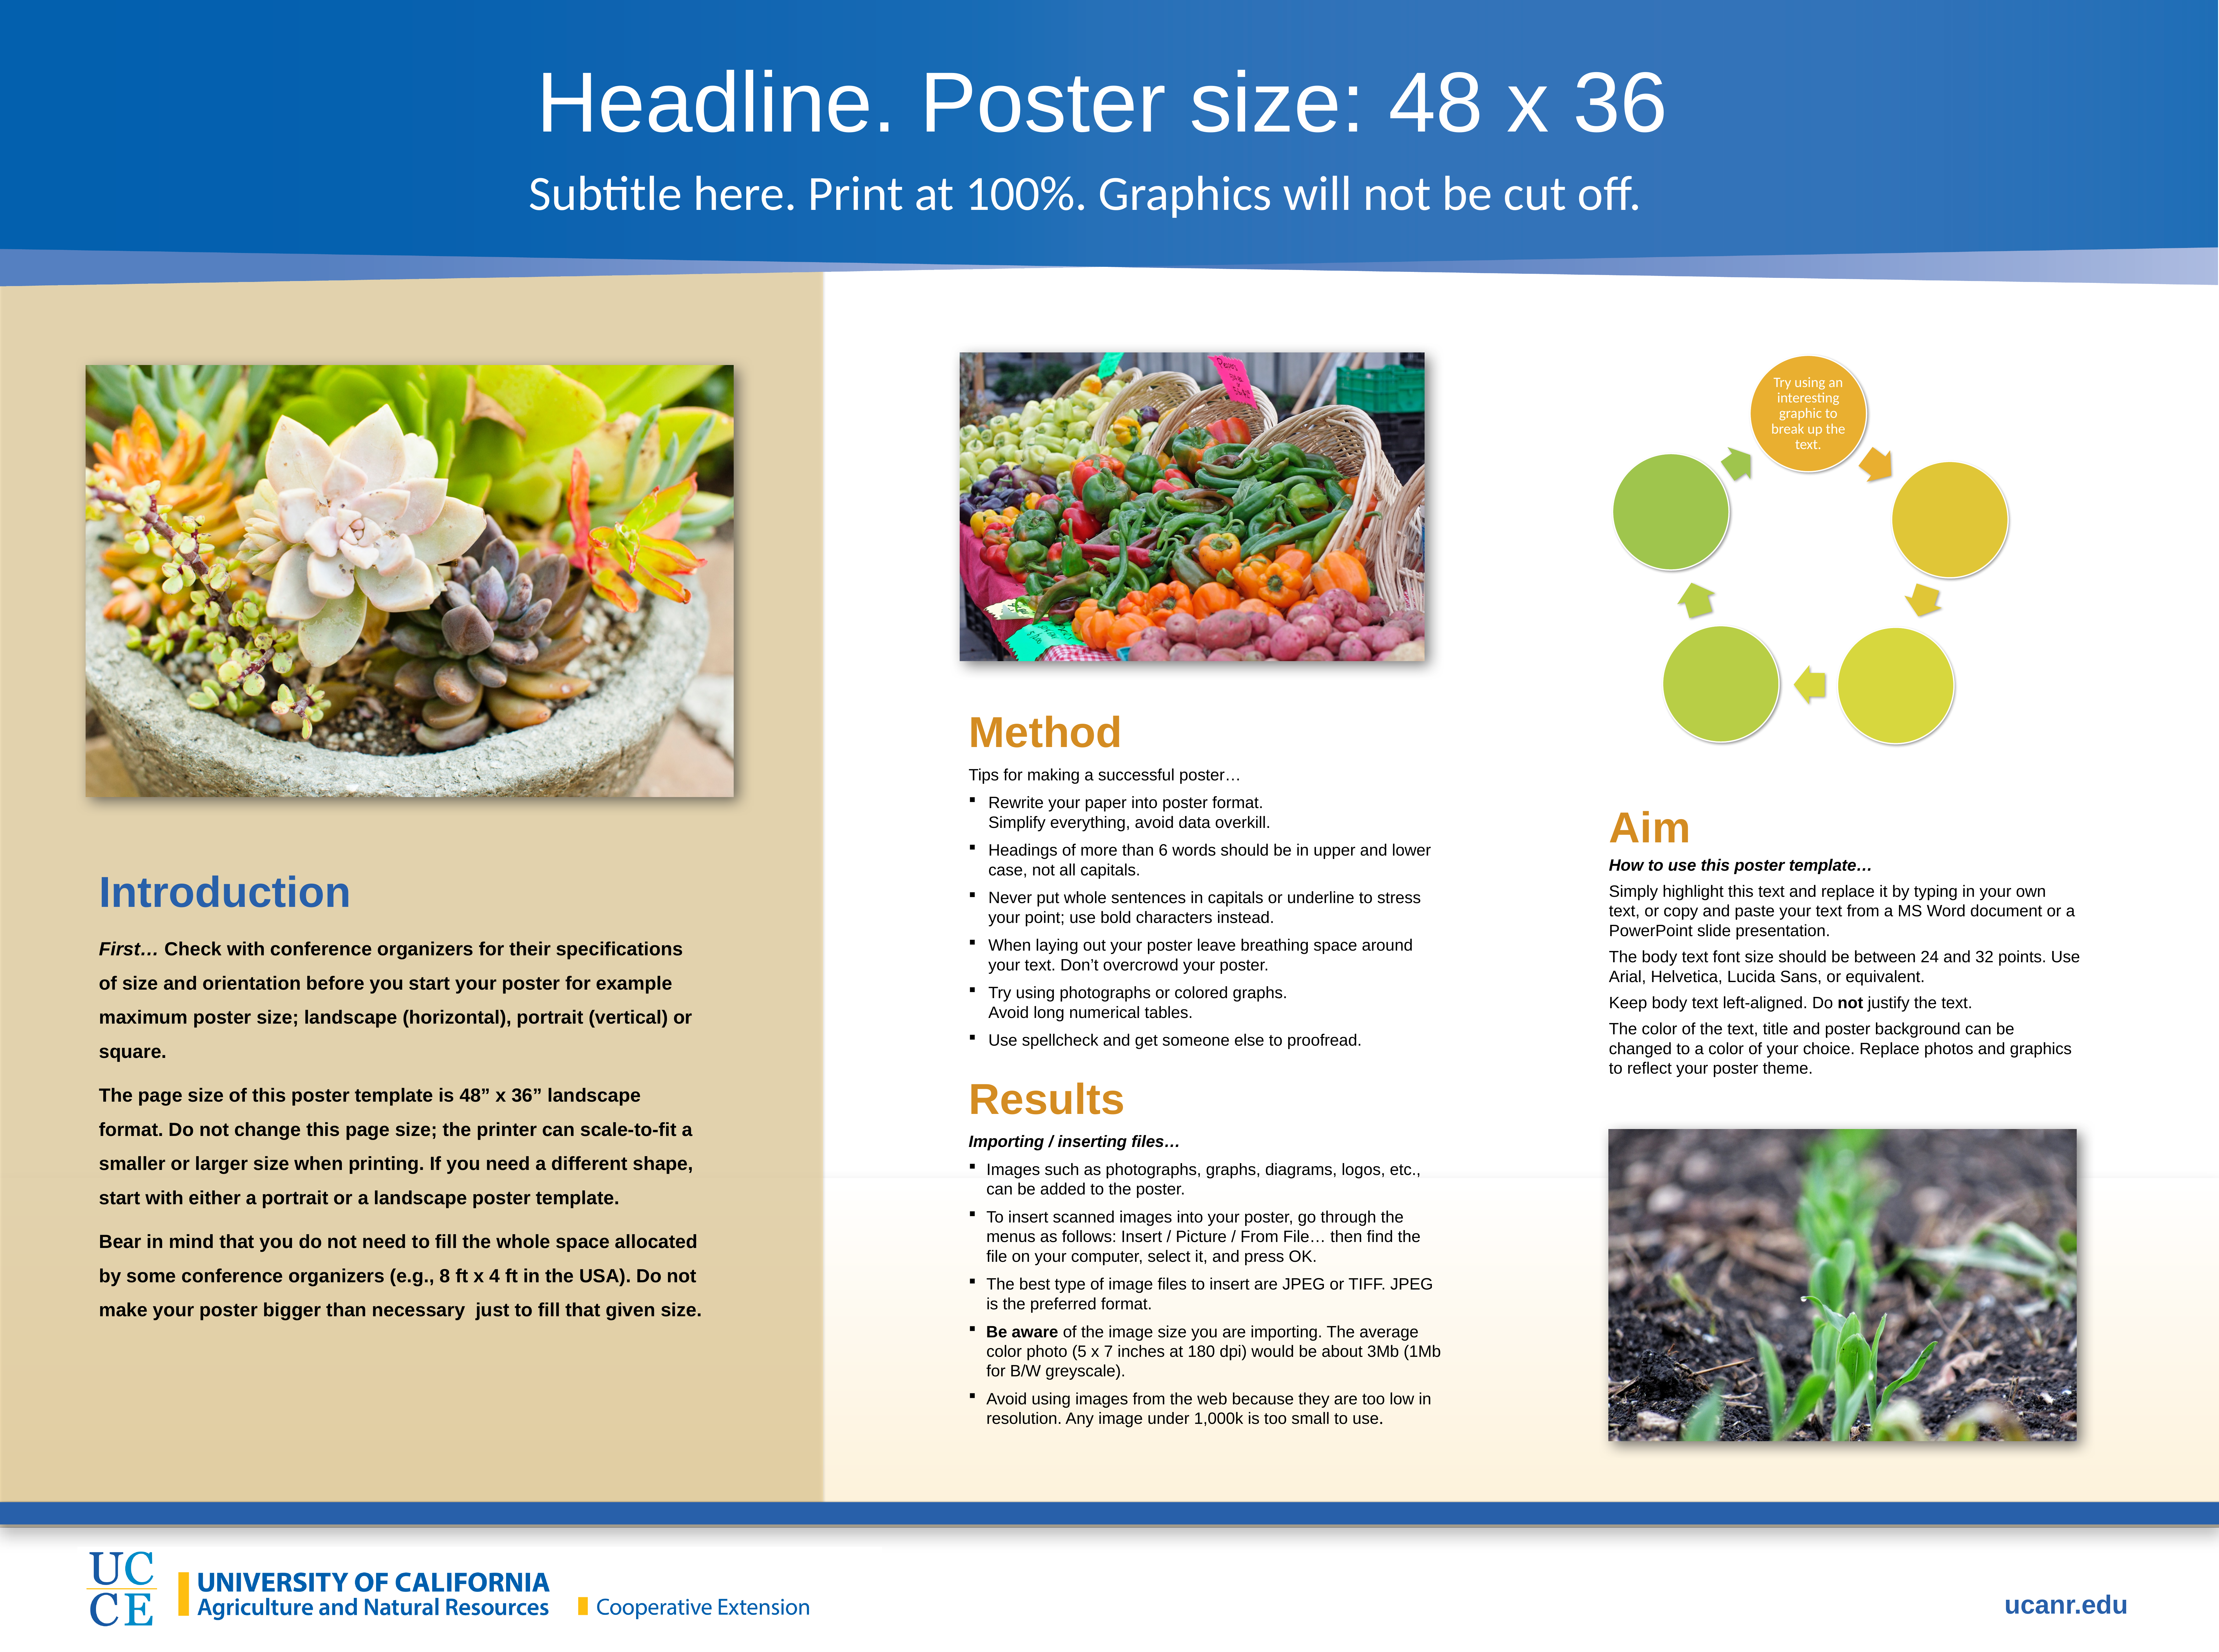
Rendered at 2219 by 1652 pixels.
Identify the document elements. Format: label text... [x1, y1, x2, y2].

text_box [1608, 277, 2008, 821]
subtitle Subtitle here. Print at 100%. Graphics will not be cut off. [209, 150, 1973, 267]
picture [77, 1547, 882, 1632]
title Headline. Poster size: 48 x 36 [77, 1, 2105, 208]
text_box Introduction First… Check with conference organizers for their specifications of size and orientation before you start your poster for example maximum poster size; landscape (horizontal), portrait (vertical) or square. The page size of this poster template is 48” x 36” landscape format. Do not change this page size; the printer can scale-to-fit a smaller or larger size when printing. If you need a different shape, start with either a portrait or a landscape poster template. Bear in mind that you do not need to fill the whole space allocated by some conference organizers (e.g., 8 ft x 4 ft in the USA). Do not make your poster bigger than necessary just to fill that given size. [75, 825, 728, 1558]
picture [1608, 1129, 2077, 1441]
picture [0, 0, 2218, 296]
text_box Aim How to use this poster template… Simply highlight this text and replace it by typing in your own text, or copy and paste your text from a MS Word document or a PowerPoint slide presentation. The body text font size should be between 24 and 32 points. Use Arial, Helvetica, Lucida Sans, or equivalent. Keep body text left-aligned. Do not justify the text. The color of the text, title and poster background can be changed to a color of your choice. Replace photos and graphics to reflect your poster theme. [1604, 797, 2086, 1080]
picture [86, 365, 734, 797]
text_box Method Tips for making a successful poster… Rewrite your paper into poster format. Simplify everything, avoid data overkill. Headings of more than 6 words should be in upper and lower case, not all capitals. Never put whole sentences in capitals or underline to stress your point; use bold characters instead. When laying out your poster leave breathing space around your text. Don’t overcrowd your poster. Try using photographs or colored graphs. Avoid long numerical tables. Use spellcheck and get someone else to proofread. Results Importing / inserting files… Images such as photographs, graphs, diagrams, logos, etc., can be added to the poster. To insert scanned images into your poster, go through the menus as follows: Insert / Picture / From File… then find the file on your computer, select it, and press OK. The best type of image files to insert are JPEG or TIFF. JPEG is the preferred format. Be aware of the image size you are importing. The average color photo (5 x 7 inches at 180 dpi) would be about 3Mb (1Mb for B/W greyscale). Avoid using images from the web because they are too low in resolution. Any image under 1,000k is too small to use. [942, 678, 1469, 1474]
picture [960, 352, 1425, 661]
